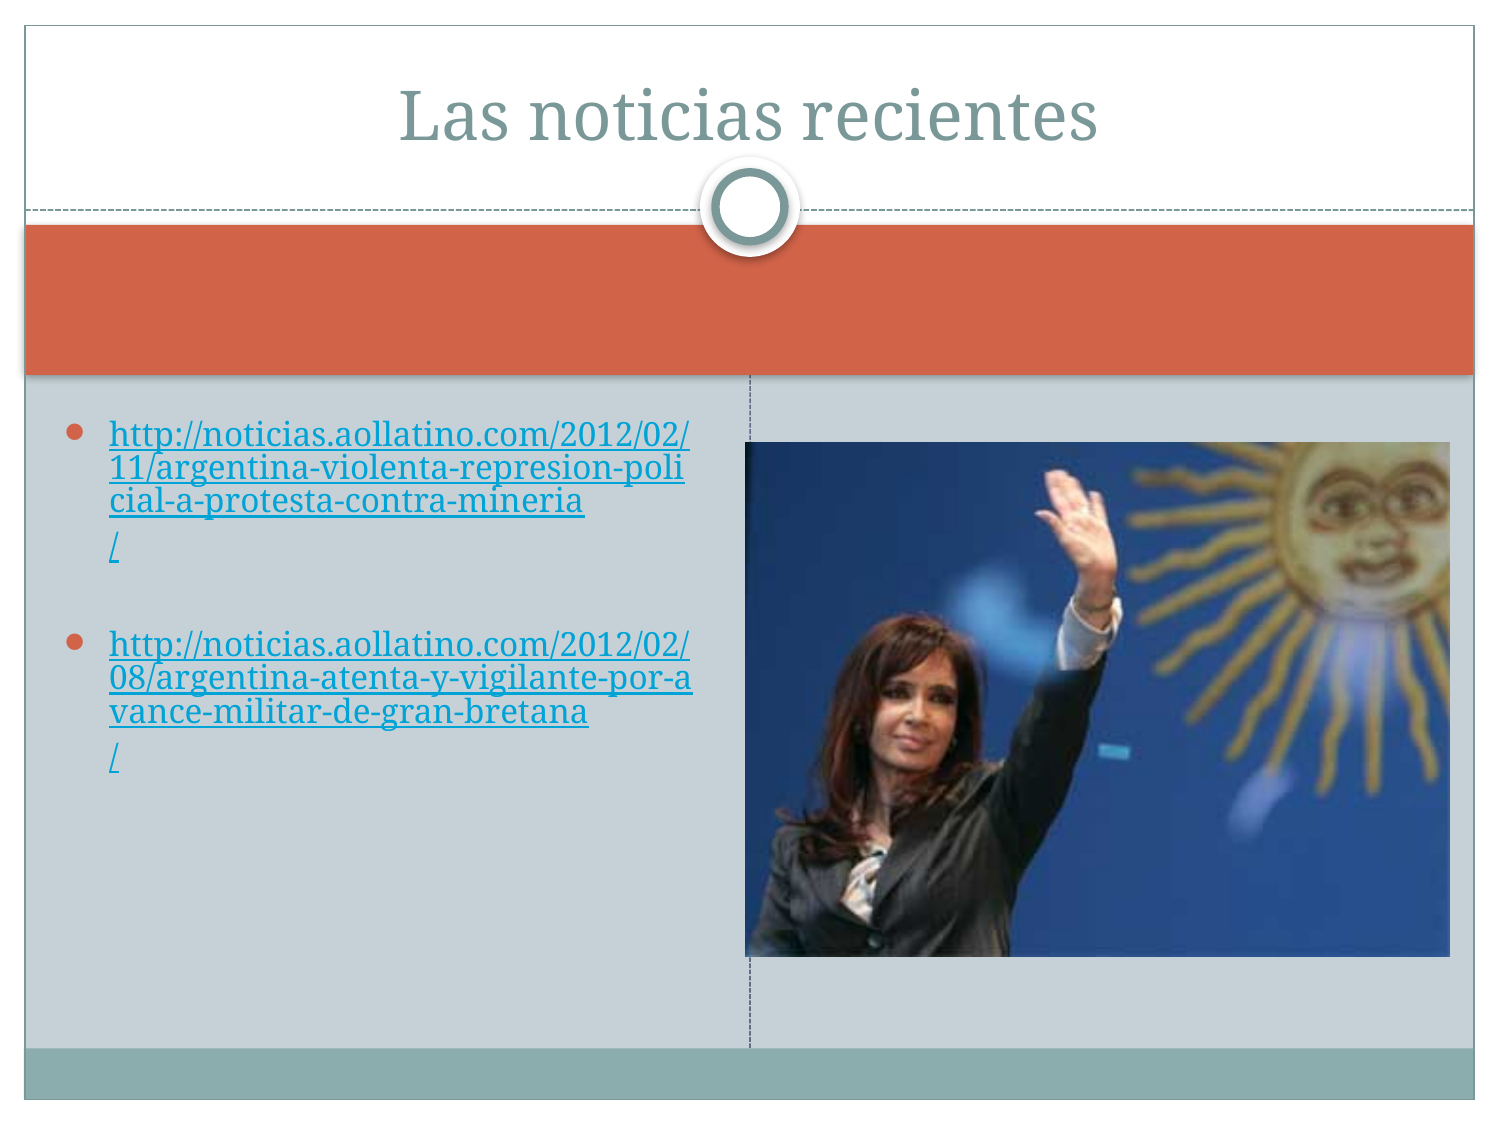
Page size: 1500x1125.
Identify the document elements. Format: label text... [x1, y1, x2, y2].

list http://noticias.aollatino.com/2012/02/11/argentina-violenta-represion-policial-a-protesta-contra-mineria/ http://noticias.aollatino.com/2012/02/08/argentina-atenta-y-vigilante-por-avance-militar-de-gran-bretana/ [49, 405, 713, 1032]
title Las noticias recientes [49, 37, 1450, 162]
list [745, 365, 1451, 1033]
